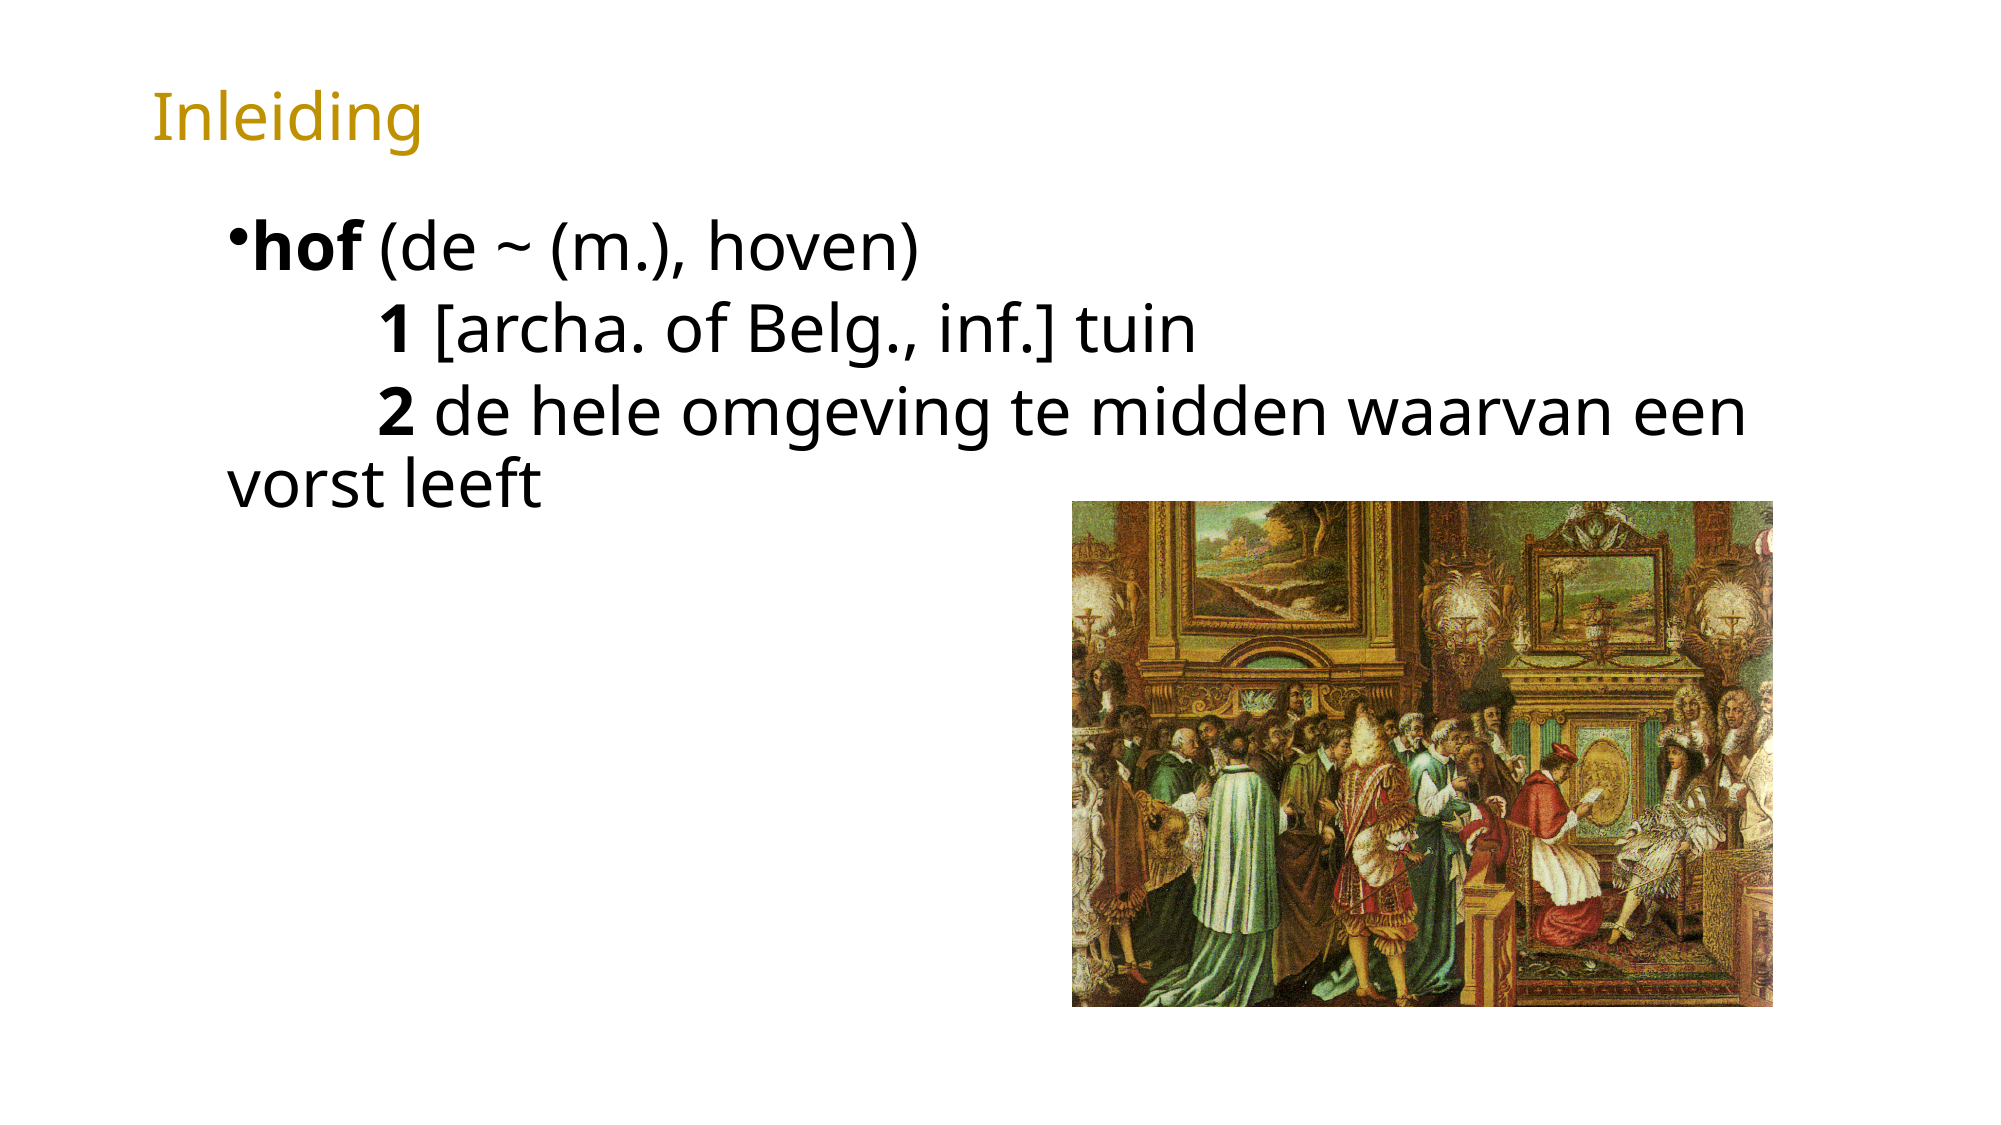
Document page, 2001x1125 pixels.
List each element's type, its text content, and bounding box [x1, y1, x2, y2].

list hof (de ~ (m.), hoven) 1 [archa. of Belg., inf.] tuin 2 de hele omgeving te midden waarvan een vorst leeft [137, 205, 1796, 963]
picture [1072, 501, 1773, 1007]
title Inleiding [137, 75, 783, 162]
